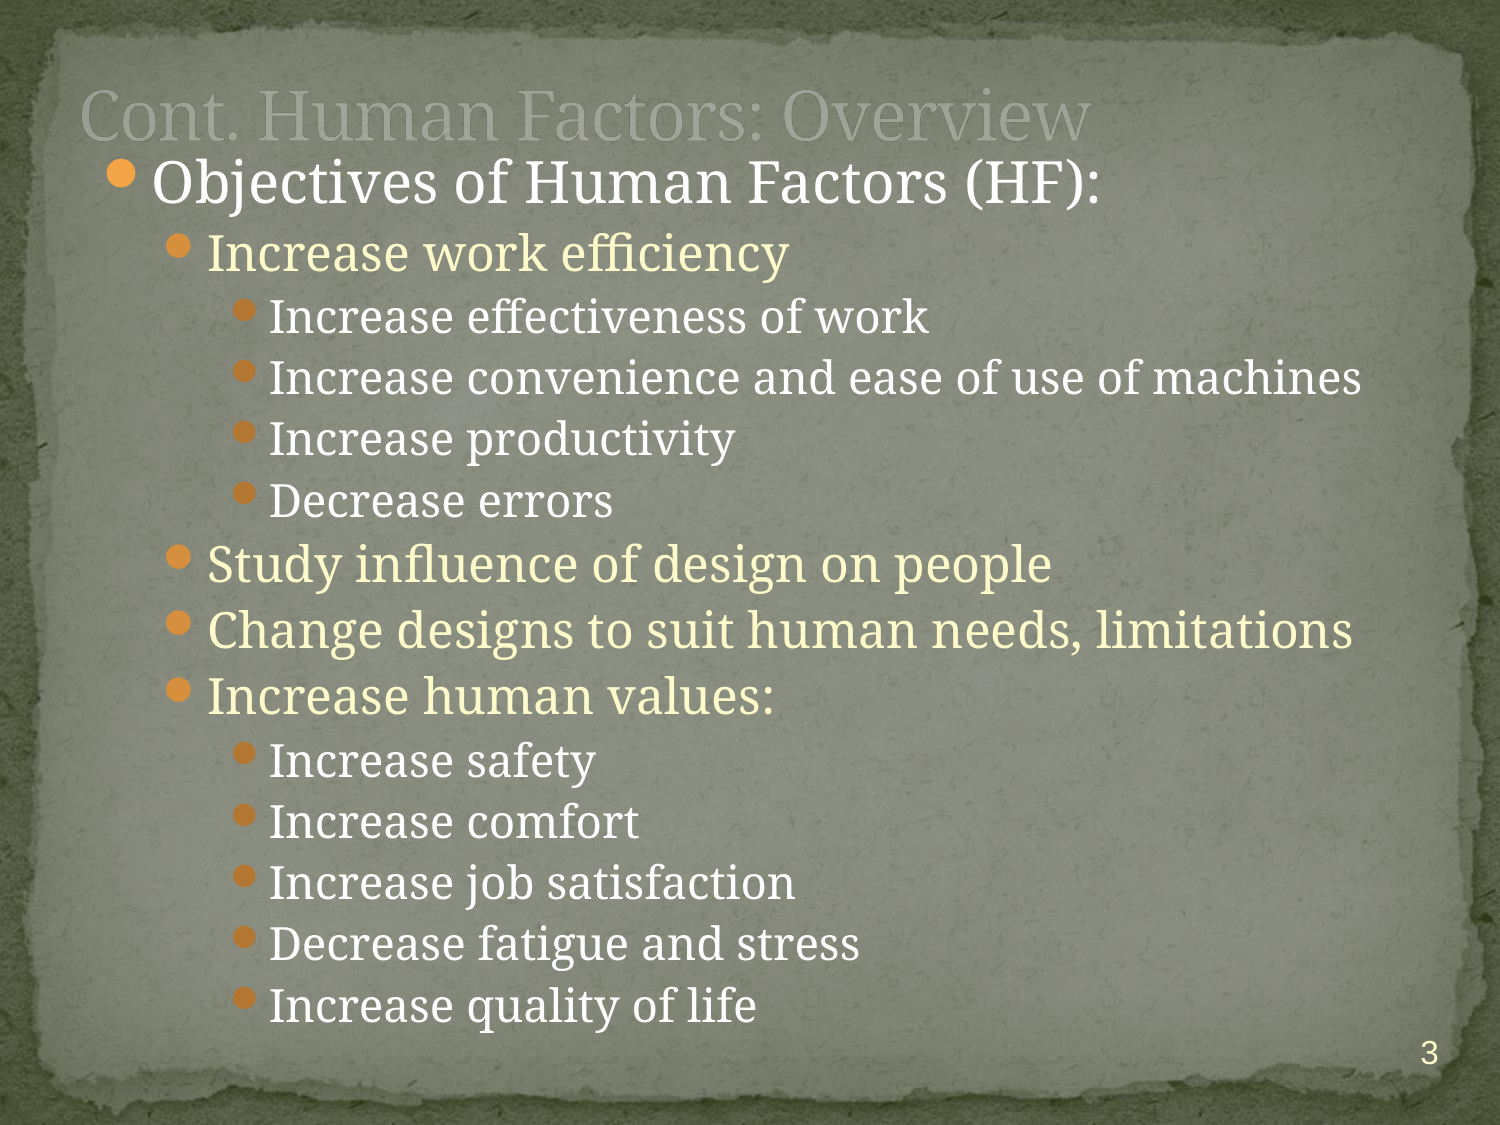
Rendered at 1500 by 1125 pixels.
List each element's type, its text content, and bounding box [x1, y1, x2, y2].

slide_number 3 [1379, 1014, 1480, 1089]
list Objectives of Human Factors (HF): Increase work efficiency Increase effectiveness of work Increase convenience and ease of use of machines Increase productivity Decrease errors Study influence of design on people Change designs to suit human needs, limitations Increase human values: Increase safety Increase comfort Increase job satisfaction Decrease fatigue and stress Increase quality of life [87, 137, 1438, 1125]
picture [0, 0, 1500, 1125]
title Cont. Human Factors: Overview [62, 62, 1413, 163]
